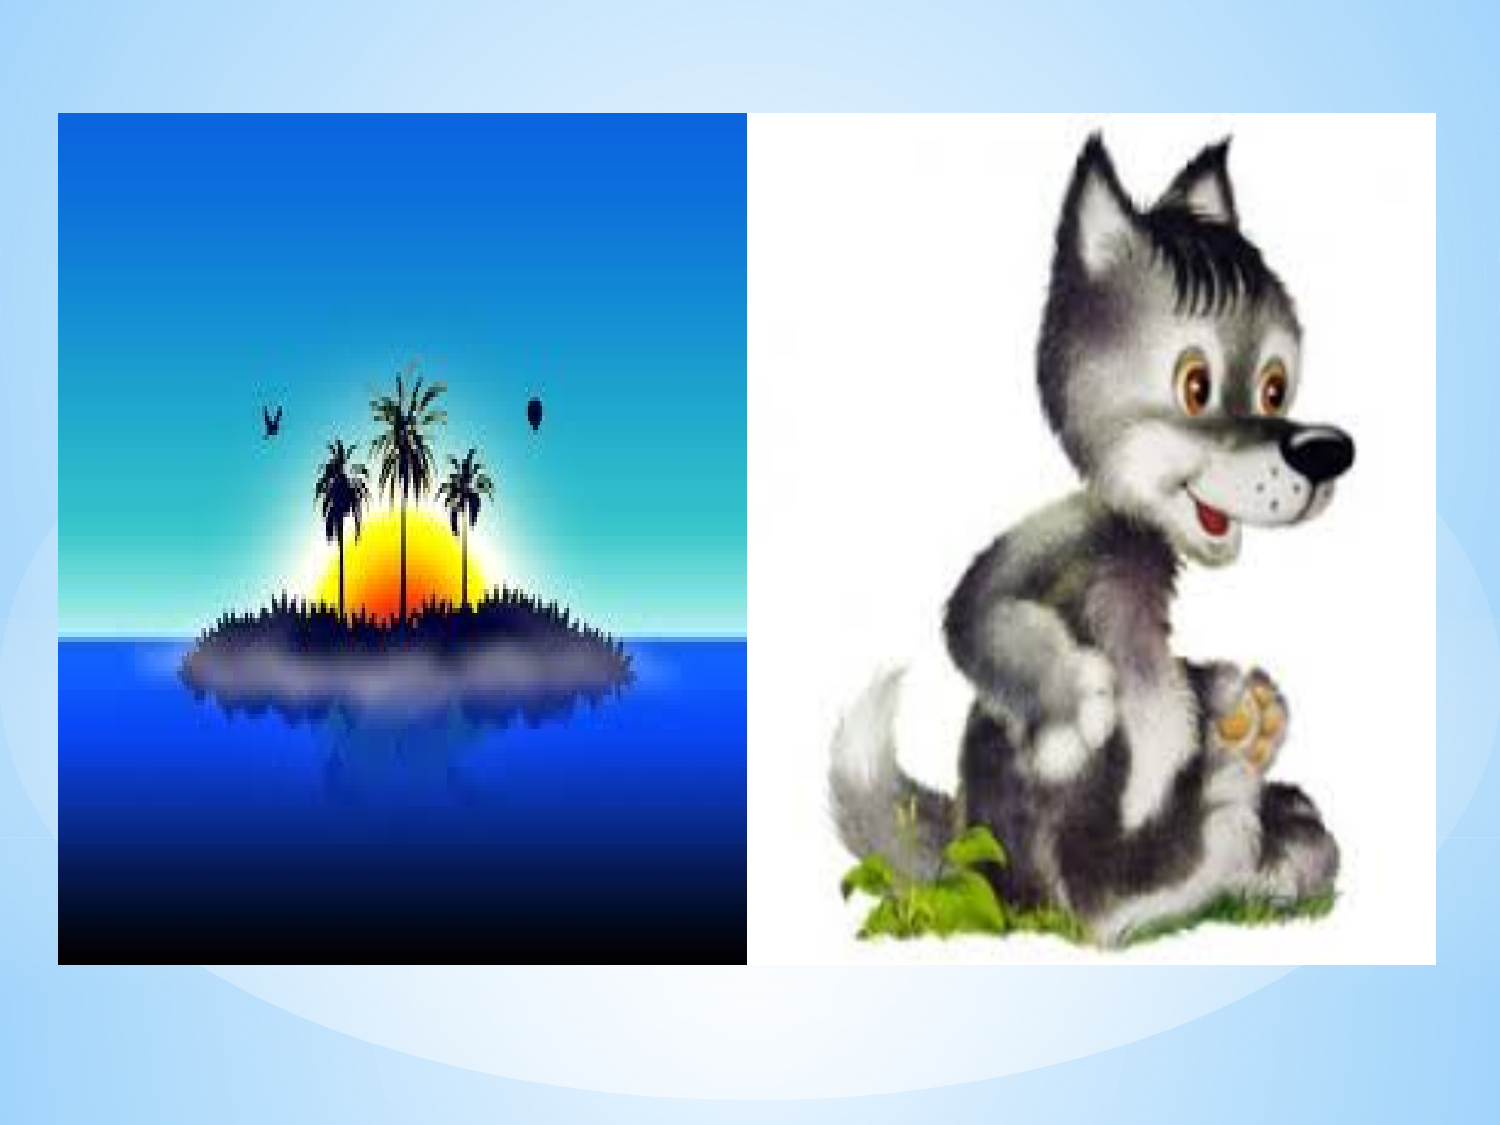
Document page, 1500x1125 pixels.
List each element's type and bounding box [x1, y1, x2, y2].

picture [58, 113, 1436, 965]
